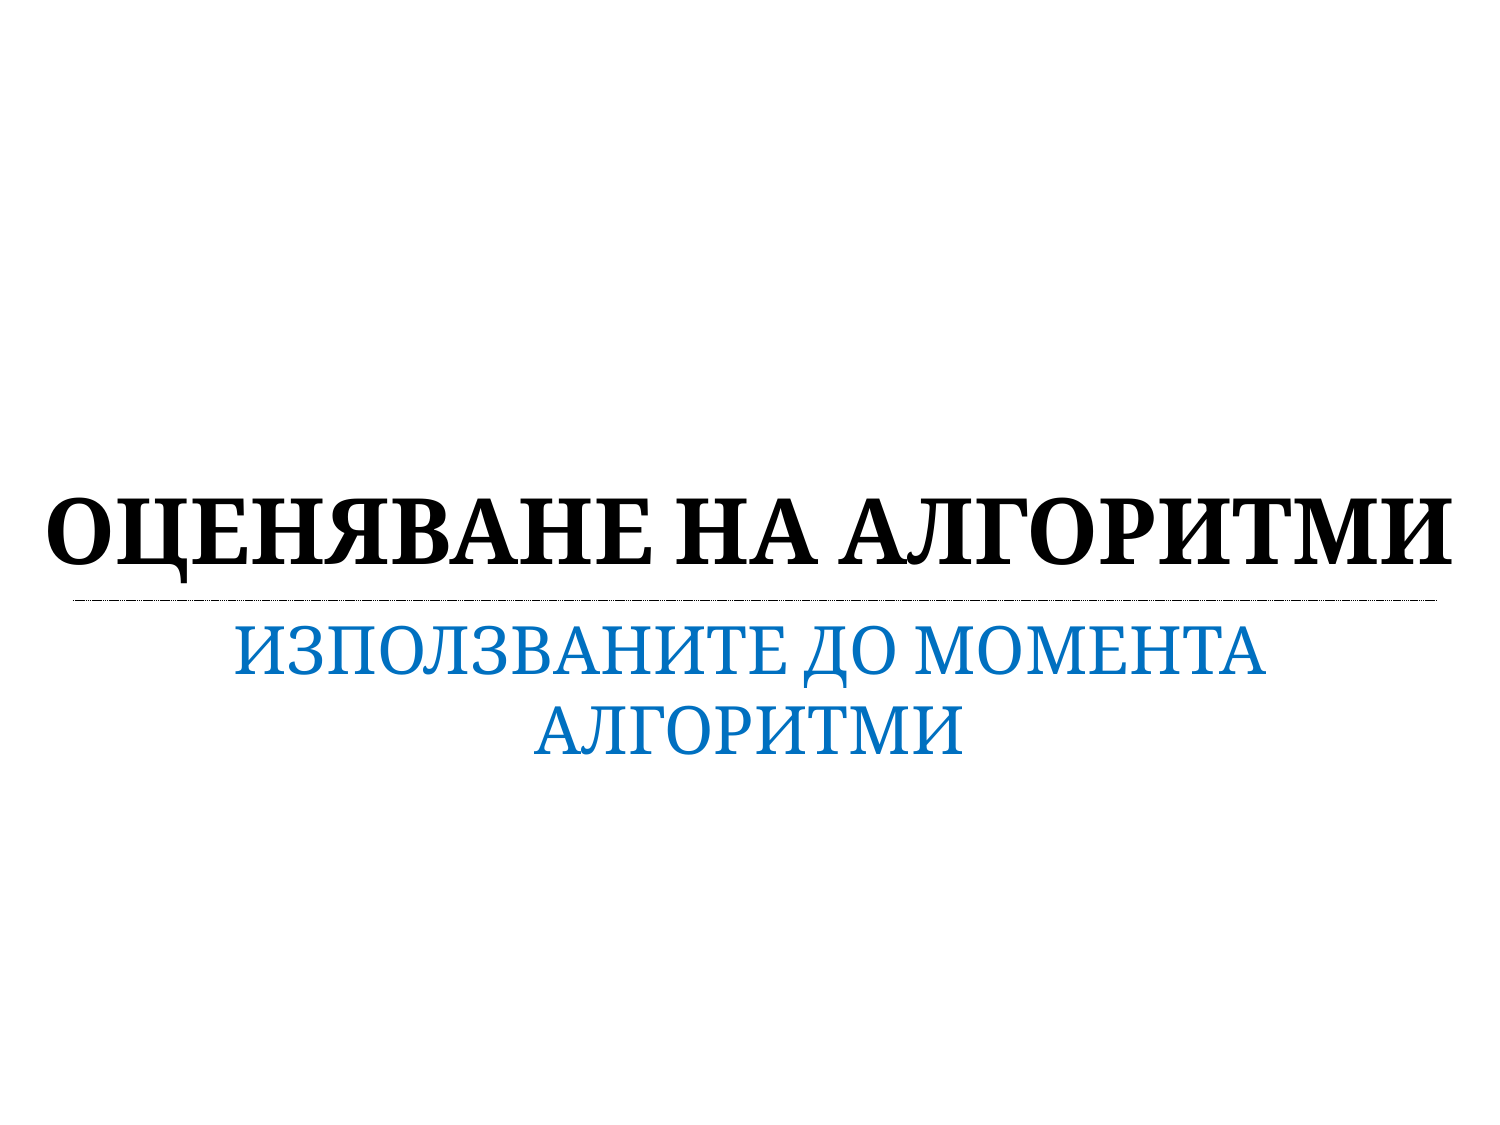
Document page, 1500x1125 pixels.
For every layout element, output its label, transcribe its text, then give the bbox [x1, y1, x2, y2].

subtitle Използваните до момента алгоритми [0, 597, 1500, 716]
title Оценяване на алгоритми [0, 346, 1500, 594]
